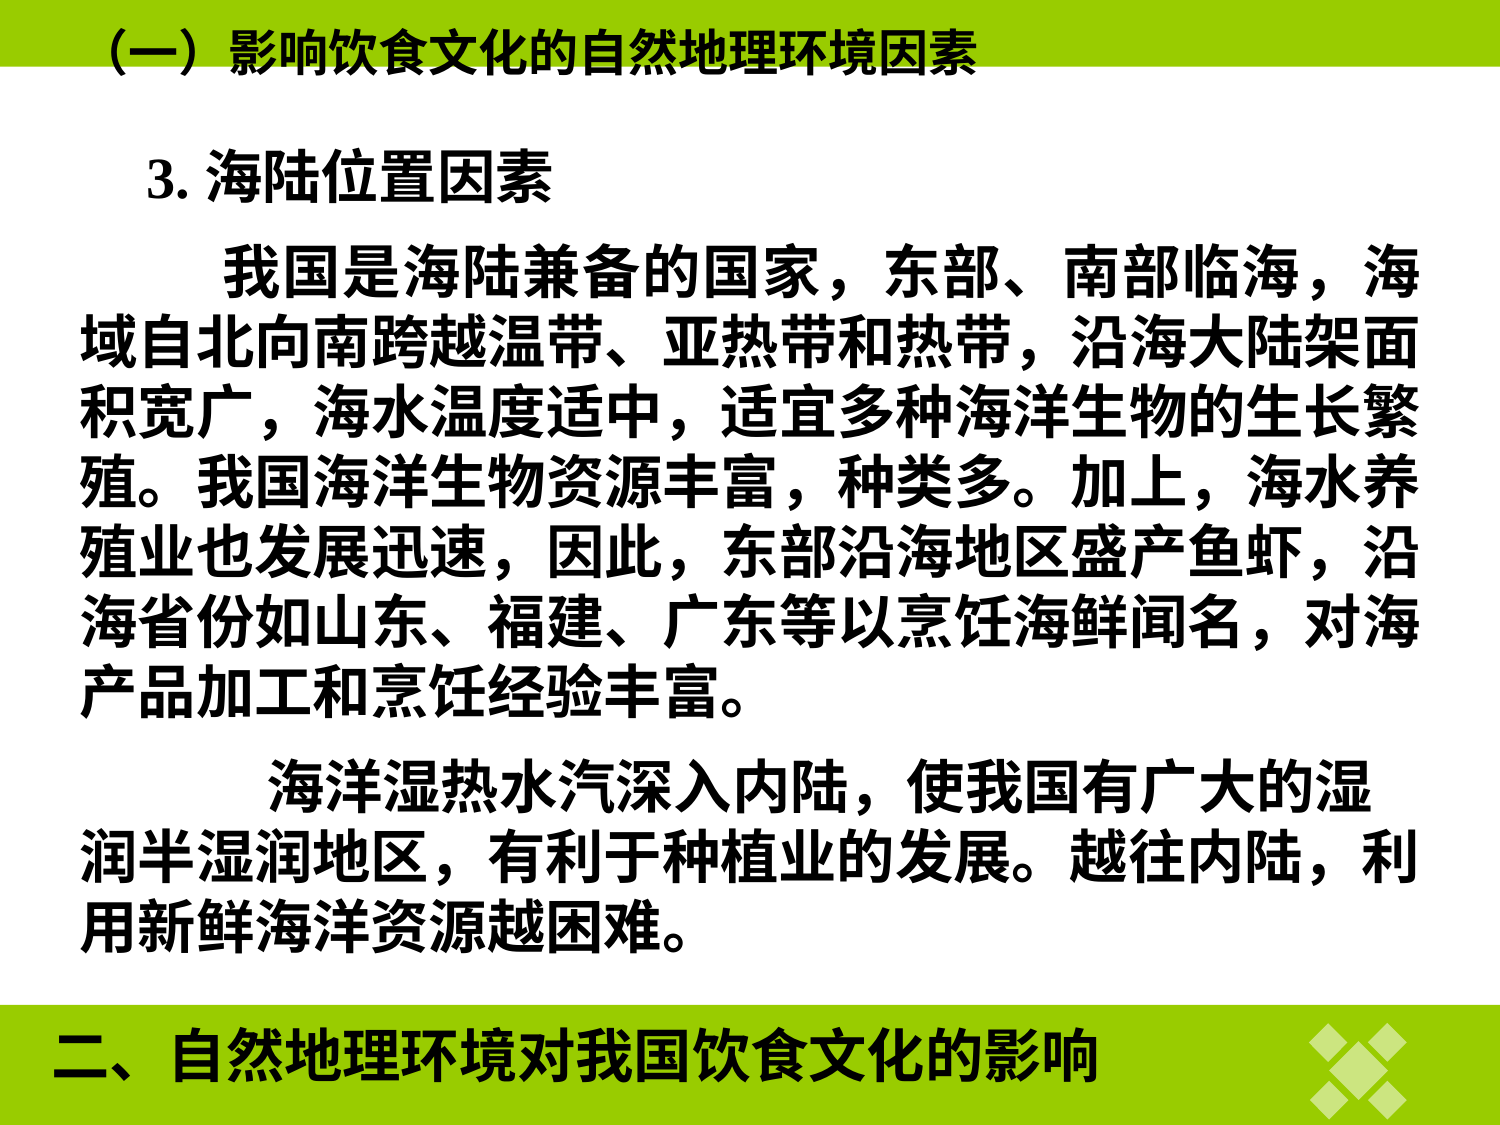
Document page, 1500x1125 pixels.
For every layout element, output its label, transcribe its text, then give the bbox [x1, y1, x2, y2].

text_box 二、自然地理环境对我国饮食文化的影响 [36, 1011, 1424, 1097]
text_box 3.海陆位置因素 我国是海陆兼备的国家，东部、南部临海，海域自北向南跨越温带、亚热带和热带，沿海大陆架面积宽广，海水温度适中，适宜多种海洋生物的生长繁殖。我国海洋生物资源丰富，种类多。加上，海水养殖业也发展迅速，因此，东部沿海地区盛产鱼虾，沿海省份如山东、福建、广东等以烹饪海鲜闻名，对海产品加工和烹饪经验丰富。 海洋湿热水汽深入内陆，使我国有广大的湿润半湿润地区，有利于种植业的发展。越往内陆，利用新鲜海洋资源越困难。 [64, 132, 1436, 968]
text_box （一）影响饮食文化的自然地理环境因素 [0, 0, 1069, 89]
